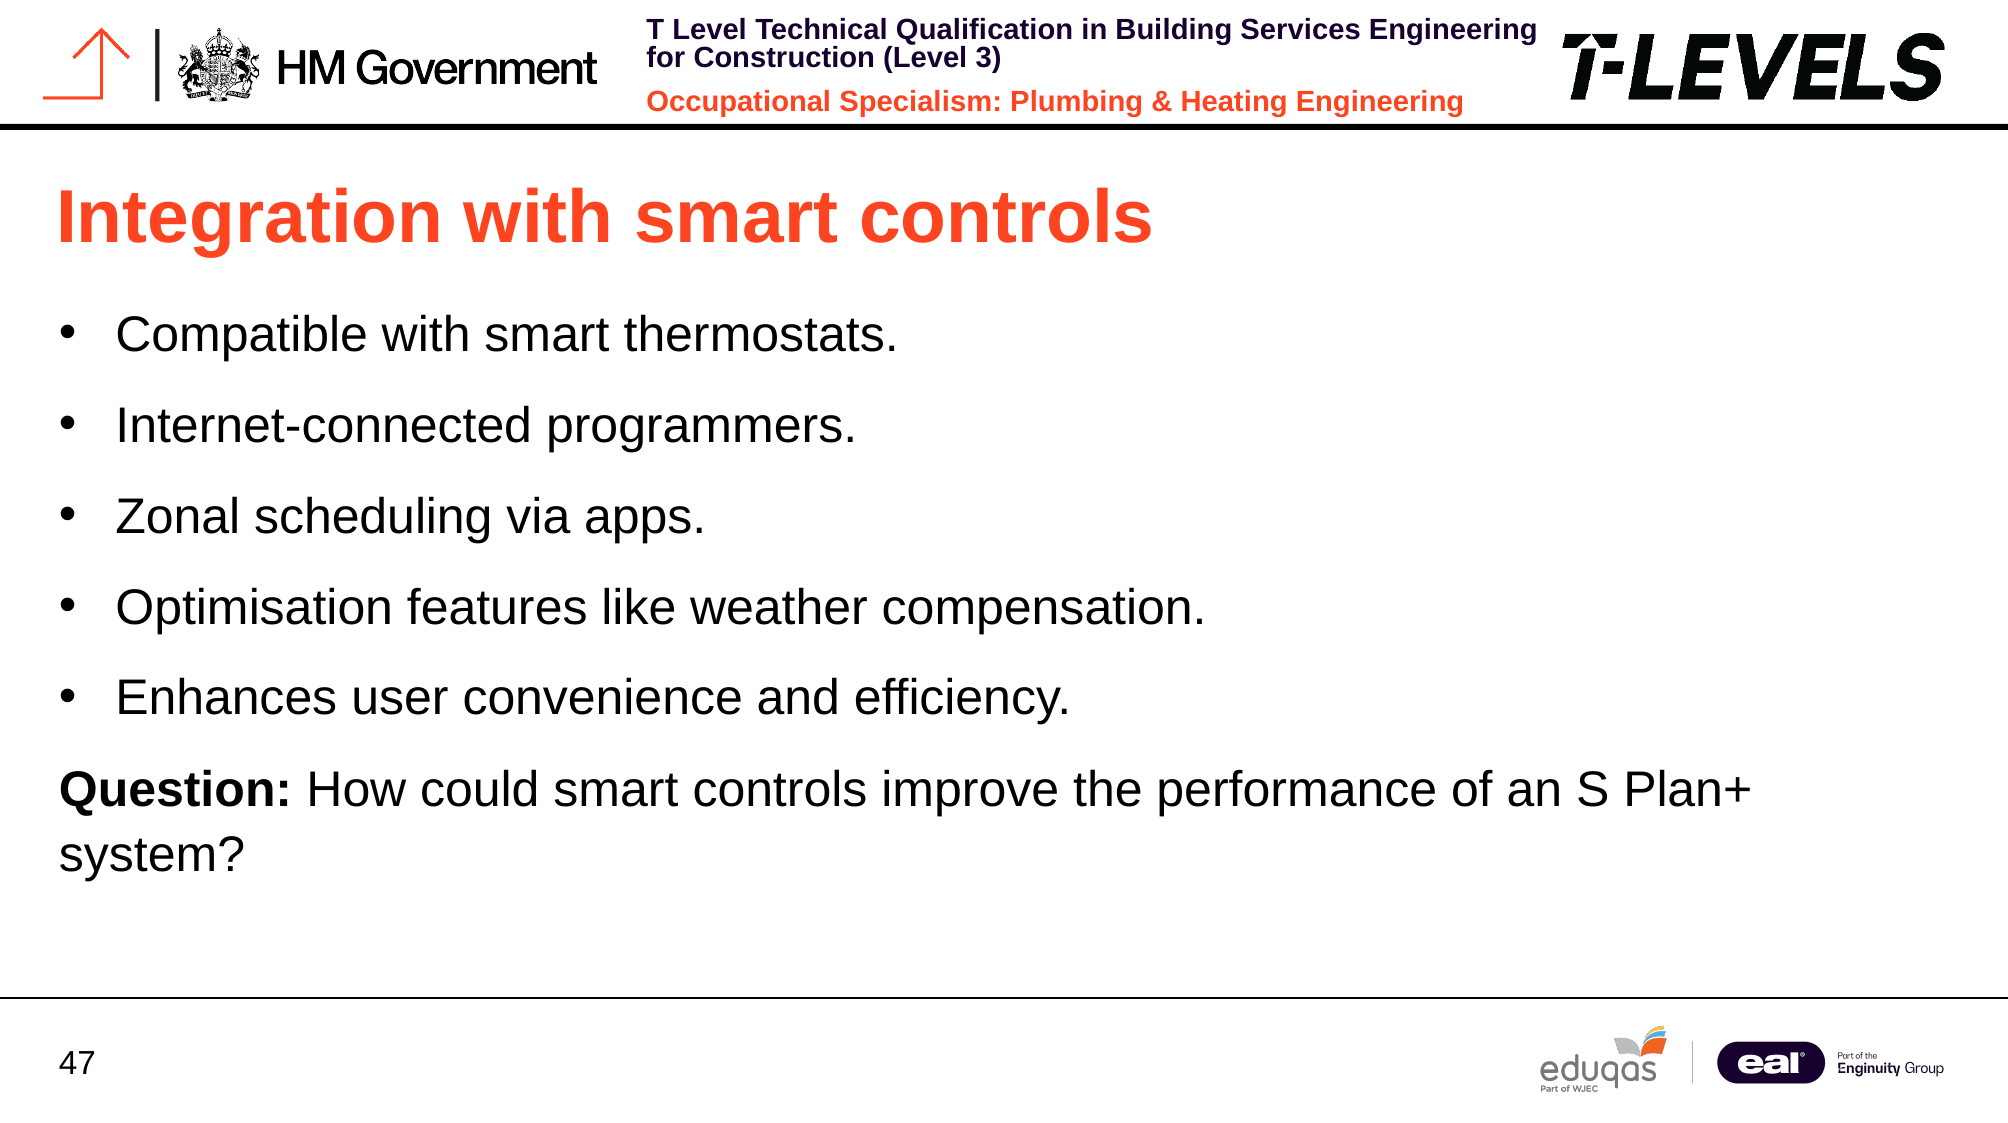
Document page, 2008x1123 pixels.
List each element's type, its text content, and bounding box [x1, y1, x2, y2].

title Integration with smart controls [41, 111, 1949, 314]
list Compatible with smart thermostats. Internet-connected programmers. Zonal scheduling via apps. Optimisation features like weather compensation. Enhances user convenience and efficiency. Question: How could smart controls improve the performance of an S Plan+ system? [59, 295, 1949, 975]
picture [155, 28, 597, 102]
picture [1535, 1021, 1949, 1097]
picture [38, 27, 136, 100]
picture [1543, 25, 1964, 108]
